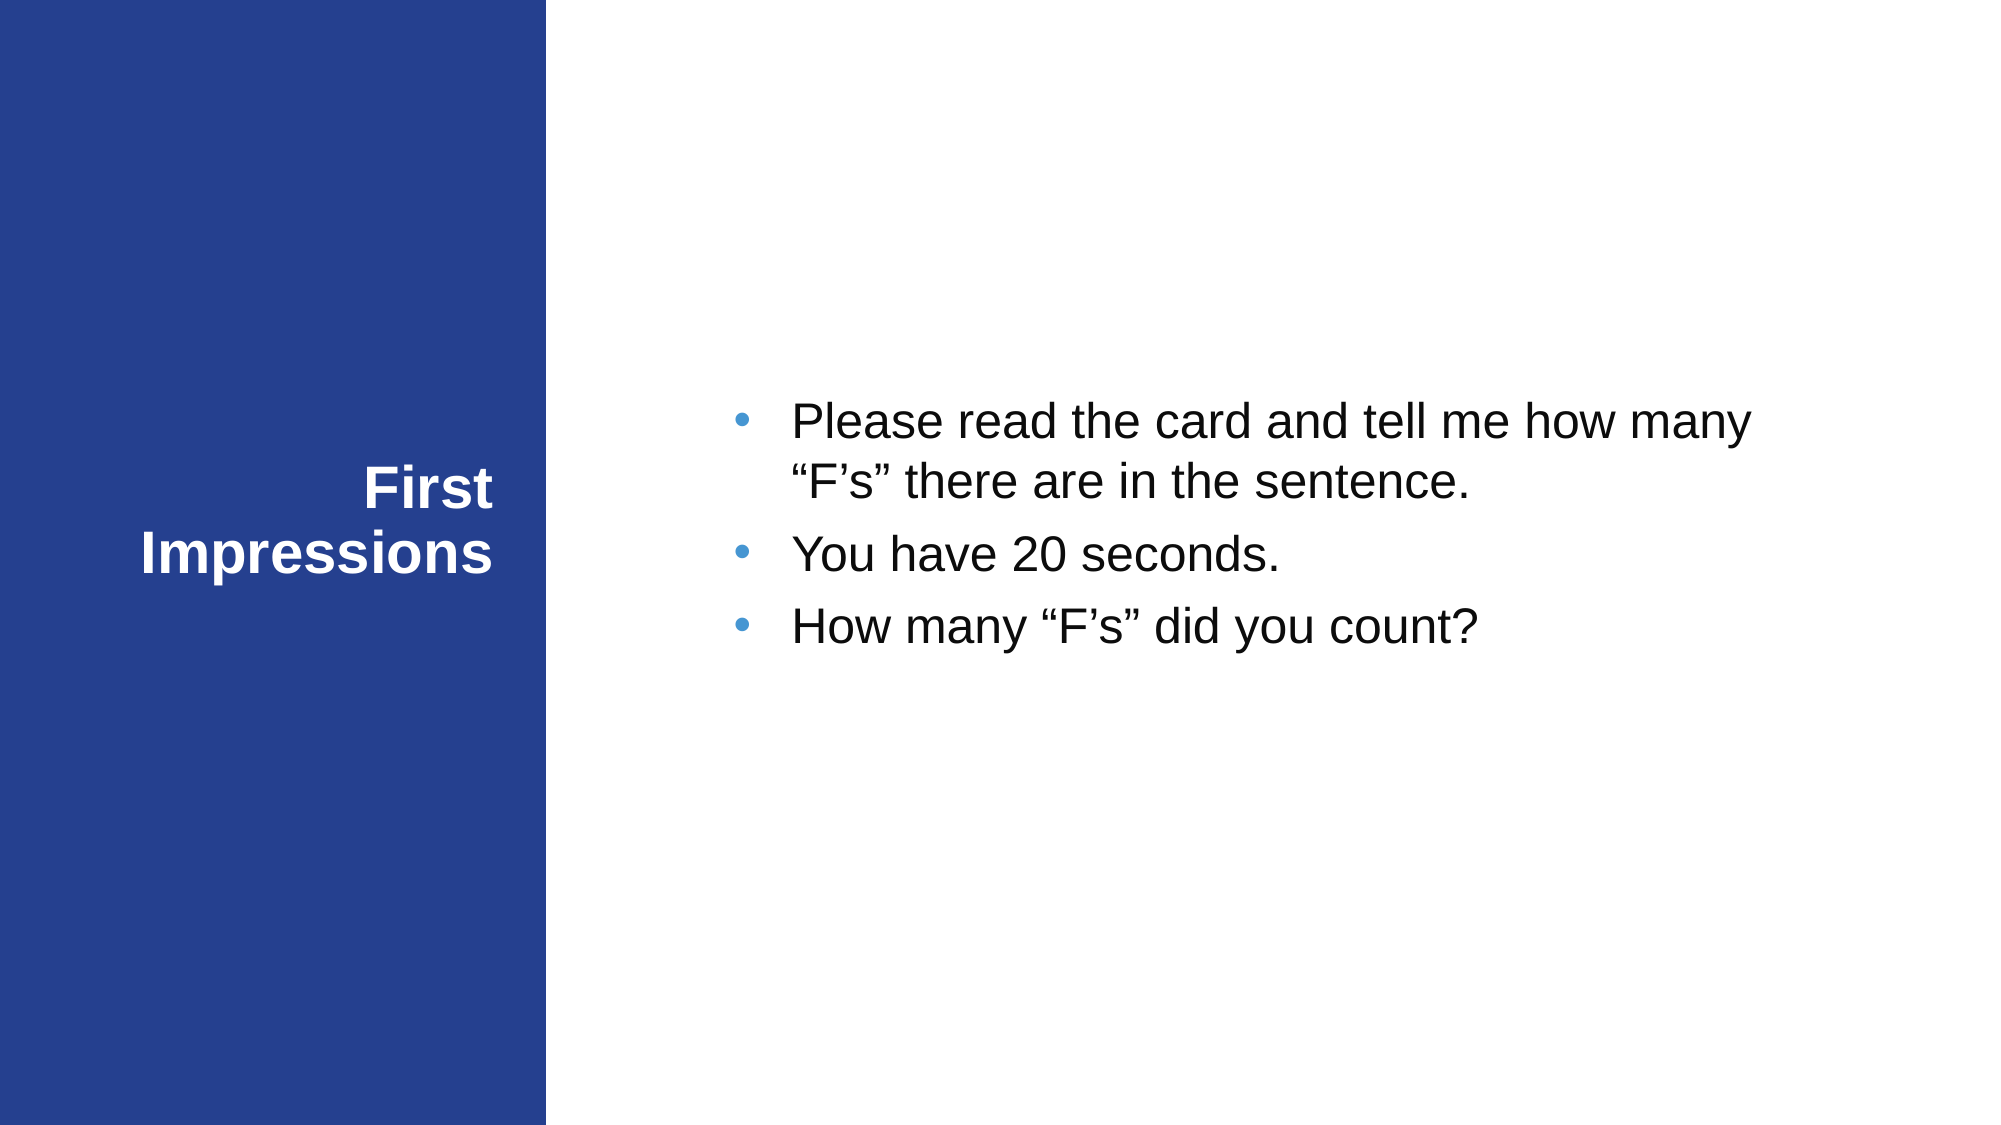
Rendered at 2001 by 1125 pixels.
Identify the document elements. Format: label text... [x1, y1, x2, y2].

title First Impressions [37, 448, 509, 667]
list Please read the card and tell me how many “F’s” there are in the sentence. You have 20 seconds. How many “F’s” did you count? [701, 107, 1866, 1009]
